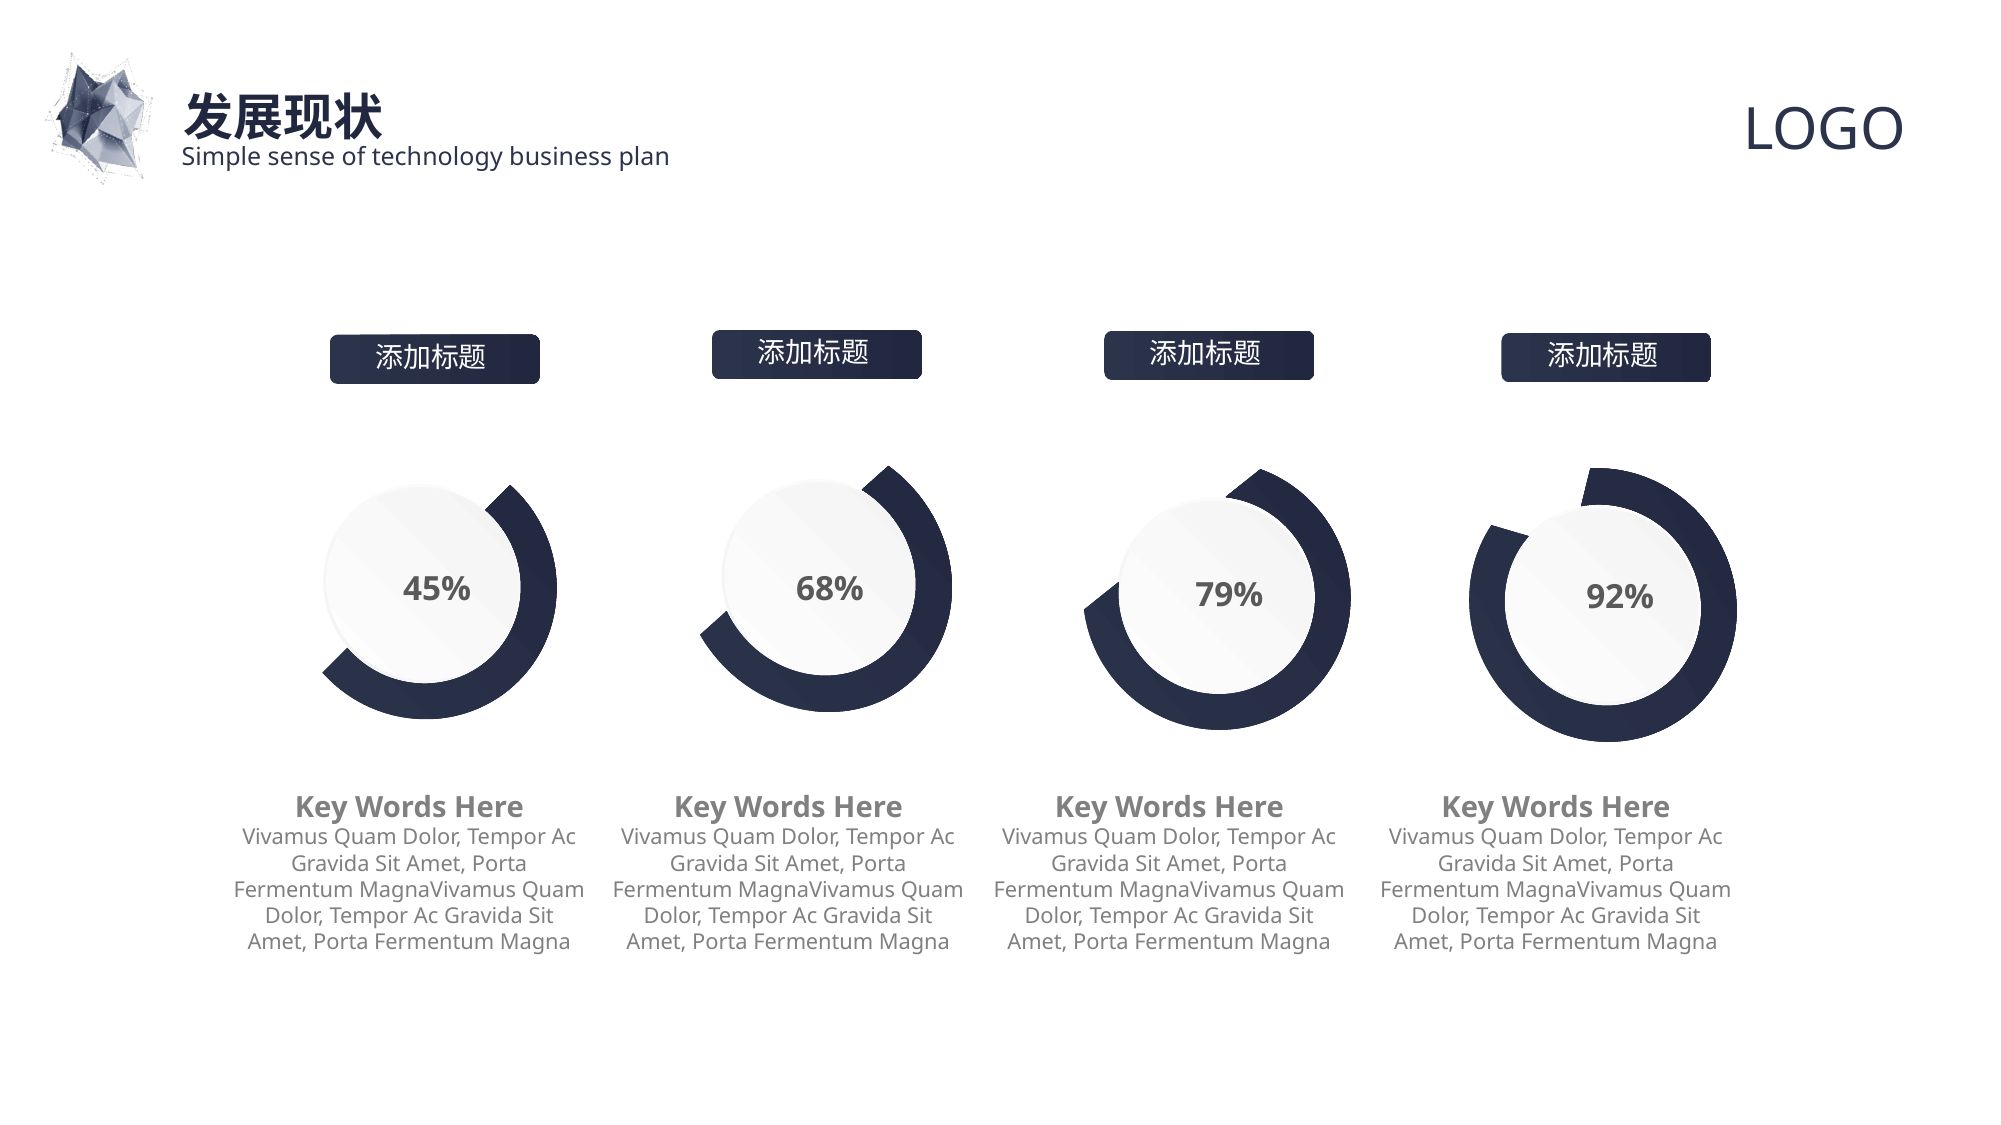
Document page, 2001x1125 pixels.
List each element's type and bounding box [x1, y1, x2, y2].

text_box [1363, 330, 1749, 991]
text_box [596, 327, 983, 991]
text_box [179, 70, 774, 175]
text_box [217, 332, 596, 991]
picture [0, 0, 188, 236]
text_box [977, 328, 1370, 991]
